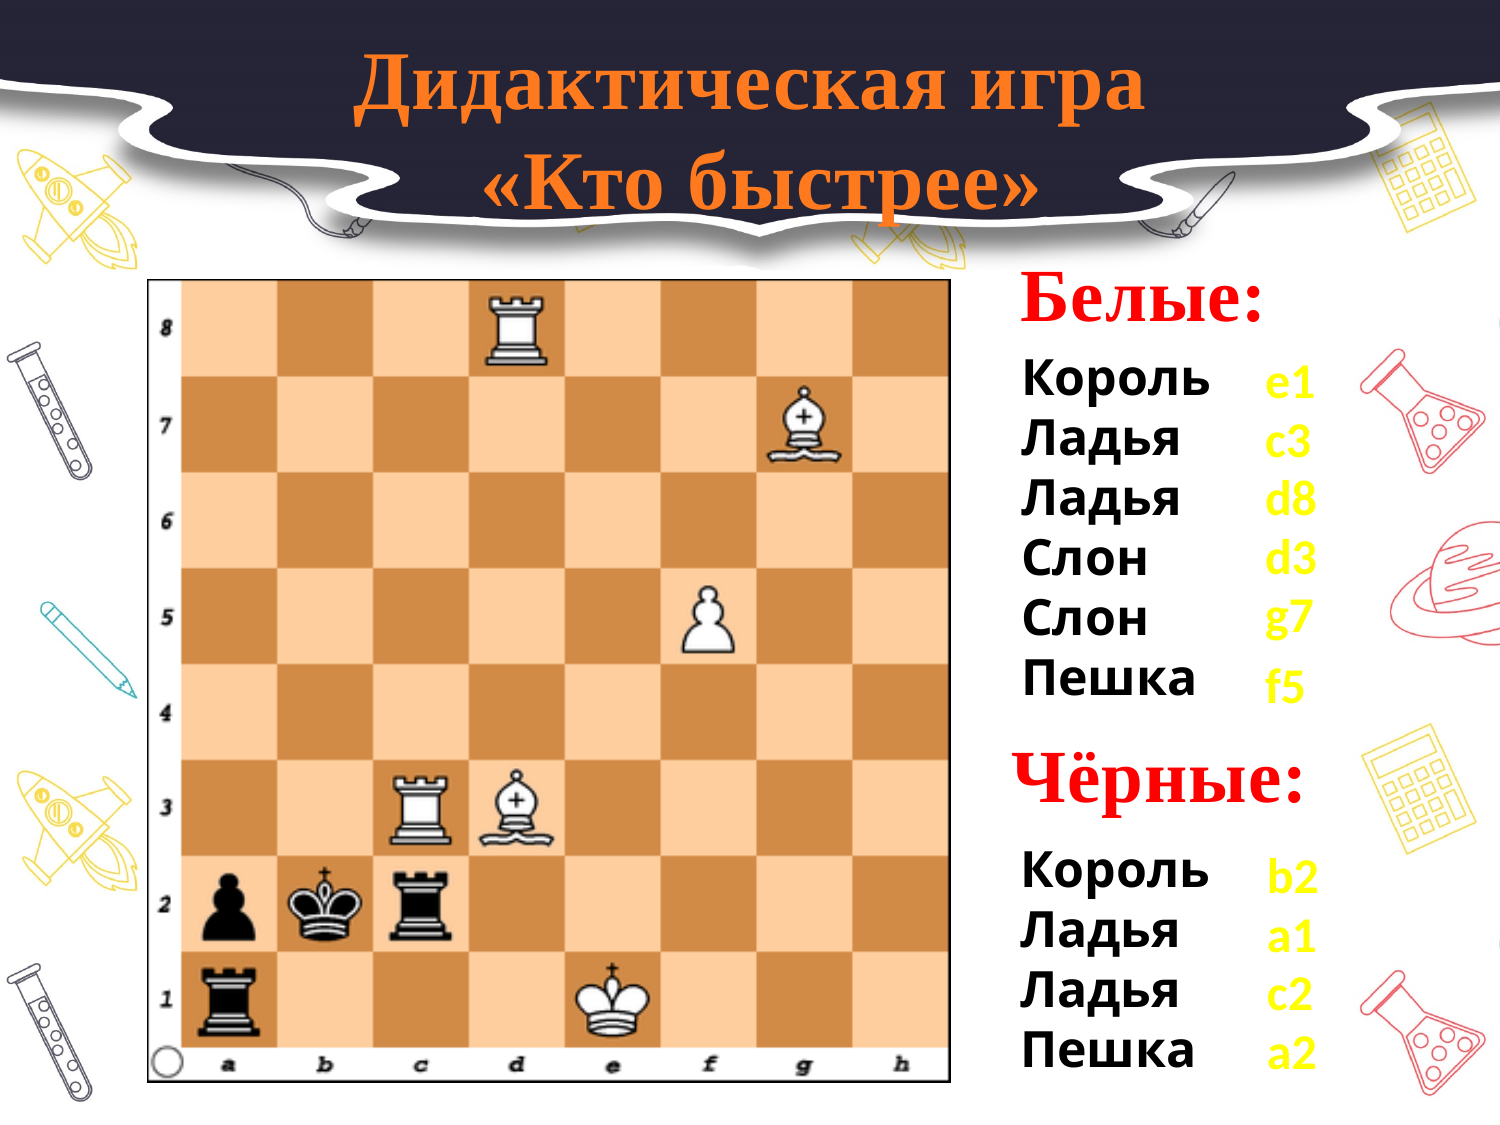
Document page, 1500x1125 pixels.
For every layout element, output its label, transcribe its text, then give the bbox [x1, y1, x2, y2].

text_box c2 [1252, 953, 1348, 1012]
text_box a2 [1252, 1012, 1348, 1087]
text_box Король Ладья Ладья Слон Слон Пешка [1006, 337, 1273, 713]
text_box Чёрные: [989, 720, 1330, 826]
text_box f5 [1250, 645, 1346, 721]
text_box b2 [1252, 836, 1348, 894]
text_box d3 [1250, 517, 1346, 575]
picture [0, 0, 1500, 1125]
text_box Белые: [984, 238, 1304, 344]
text_box g7 [1250, 575, 1368, 651]
text_box Дидактическая игра «Кто быстрее» [135, 19, 1388, 234]
text_box Король Ладья Ладья Пешка [1005, 829, 1282, 1085]
text_box a1 [1252, 894, 1348, 953]
text_box с3 [1250, 399, 1357, 475]
text_box е1 [1250, 341, 1346, 399]
text_box d8 [1250, 458, 1346, 517]
